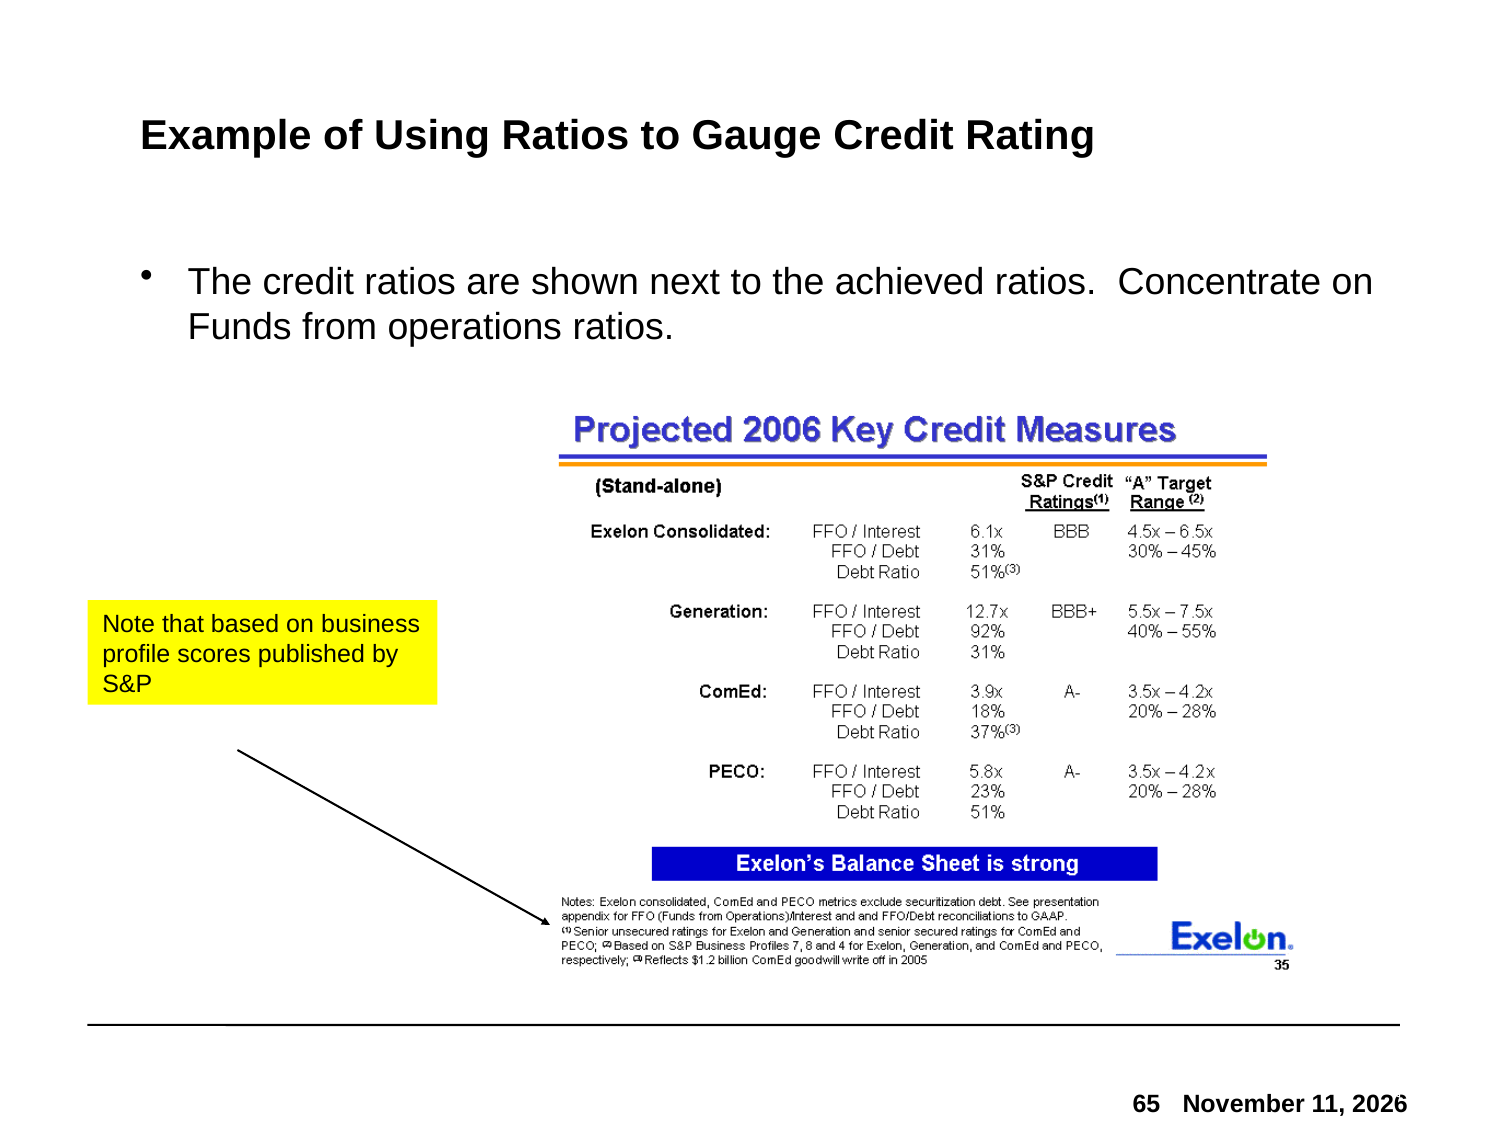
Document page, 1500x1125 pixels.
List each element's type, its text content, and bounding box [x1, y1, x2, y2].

title Example of Using Ratios to Gauge Credit Rating [124, 99, 1401, 226]
picture [524, 393, 1313, 985]
text_box Note that based on business profile scores published by S&P [87, 600, 438, 705]
list The credit ratios are shown next to the achieved ratios. Concentrate on Funds from operations ratios. [124, 249, 1426, 1013]
